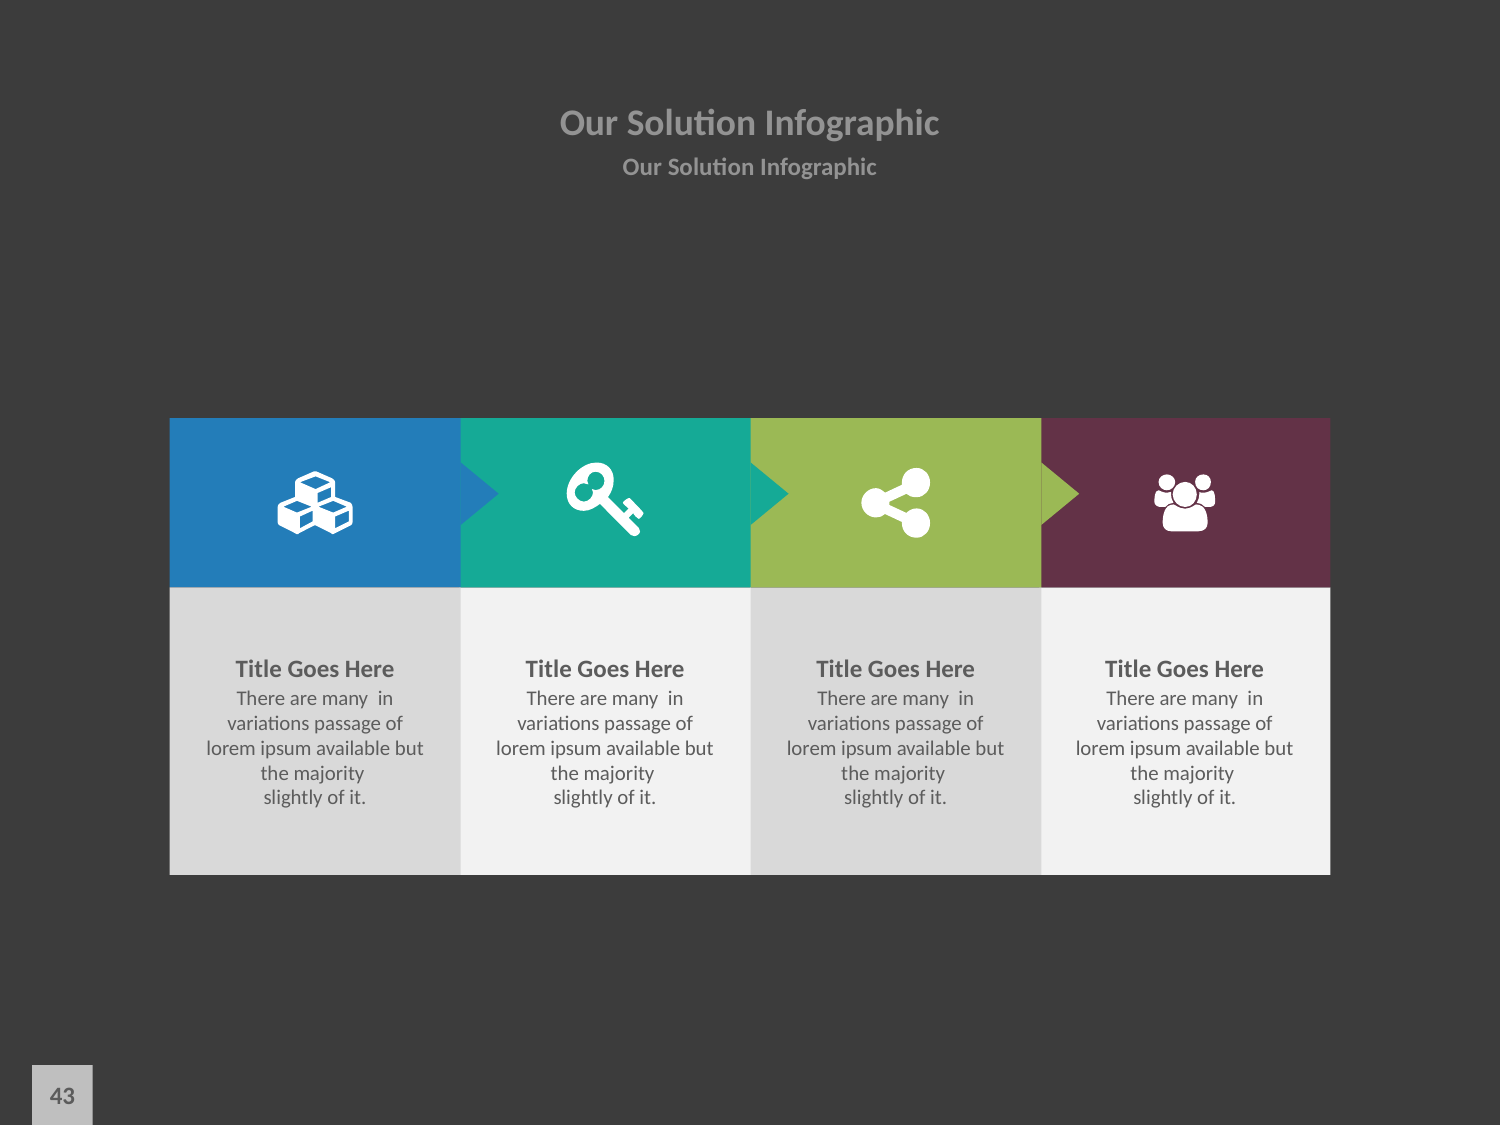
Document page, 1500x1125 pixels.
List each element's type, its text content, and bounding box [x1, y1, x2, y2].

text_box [1074, 651, 1295, 811]
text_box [785, 651, 1006, 811]
text_box [463, 596, 753, 877]
title Our Solution Infographic [287, 91, 1213, 150]
list Our Solution Infographic [412, 149, 1088, 183]
text_box [168, 594, 463, 877]
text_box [789, 417, 1080, 588]
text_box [499, 417, 789, 588]
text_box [205, 651, 425, 811]
text_box [753, 596, 1043, 877]
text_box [1080, 417, 1331, 588]
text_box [169, 417, 499, 588]
text_box [1043, 593, 1332, 877]
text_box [495, 651, 715, 811]
